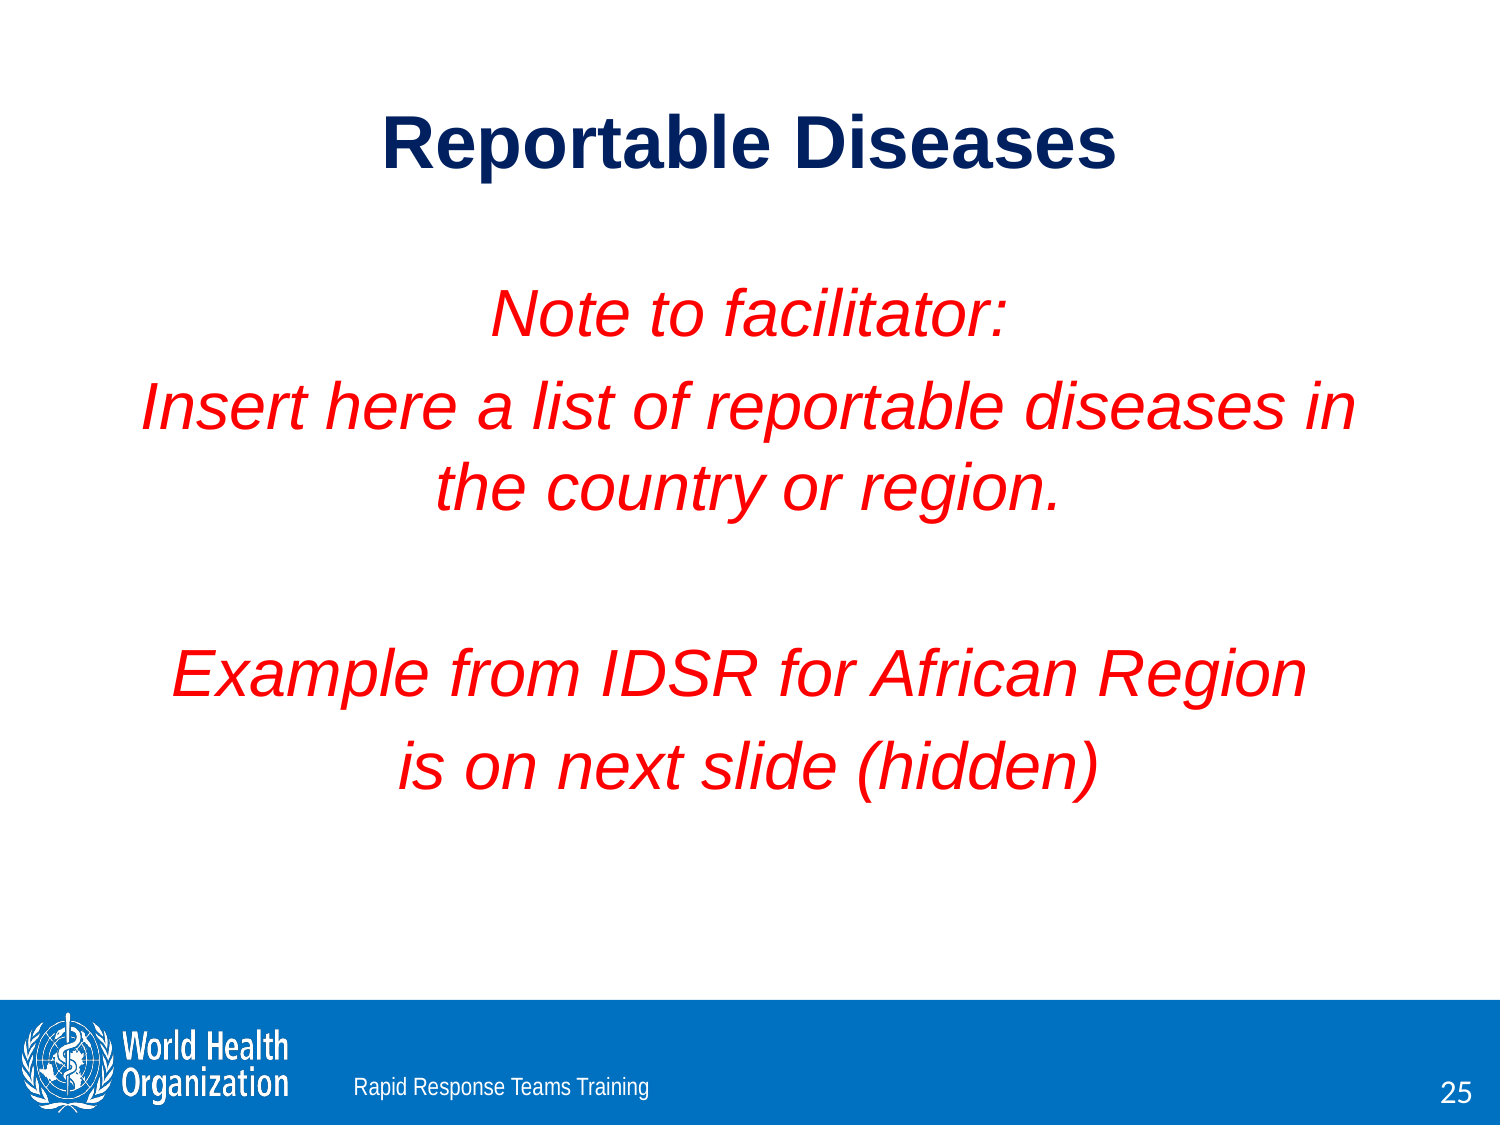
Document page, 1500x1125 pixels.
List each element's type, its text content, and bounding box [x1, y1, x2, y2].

list Note to facilitator: Insert here a list of reportable diseases in the country or region. Example from IDSR for African Region is on next slide (hidden) [75, 262, 1425, 1005]
title Reportable Diseases [75, 45, 1425, 233]
picture [21, 1012, 288, 1113]
